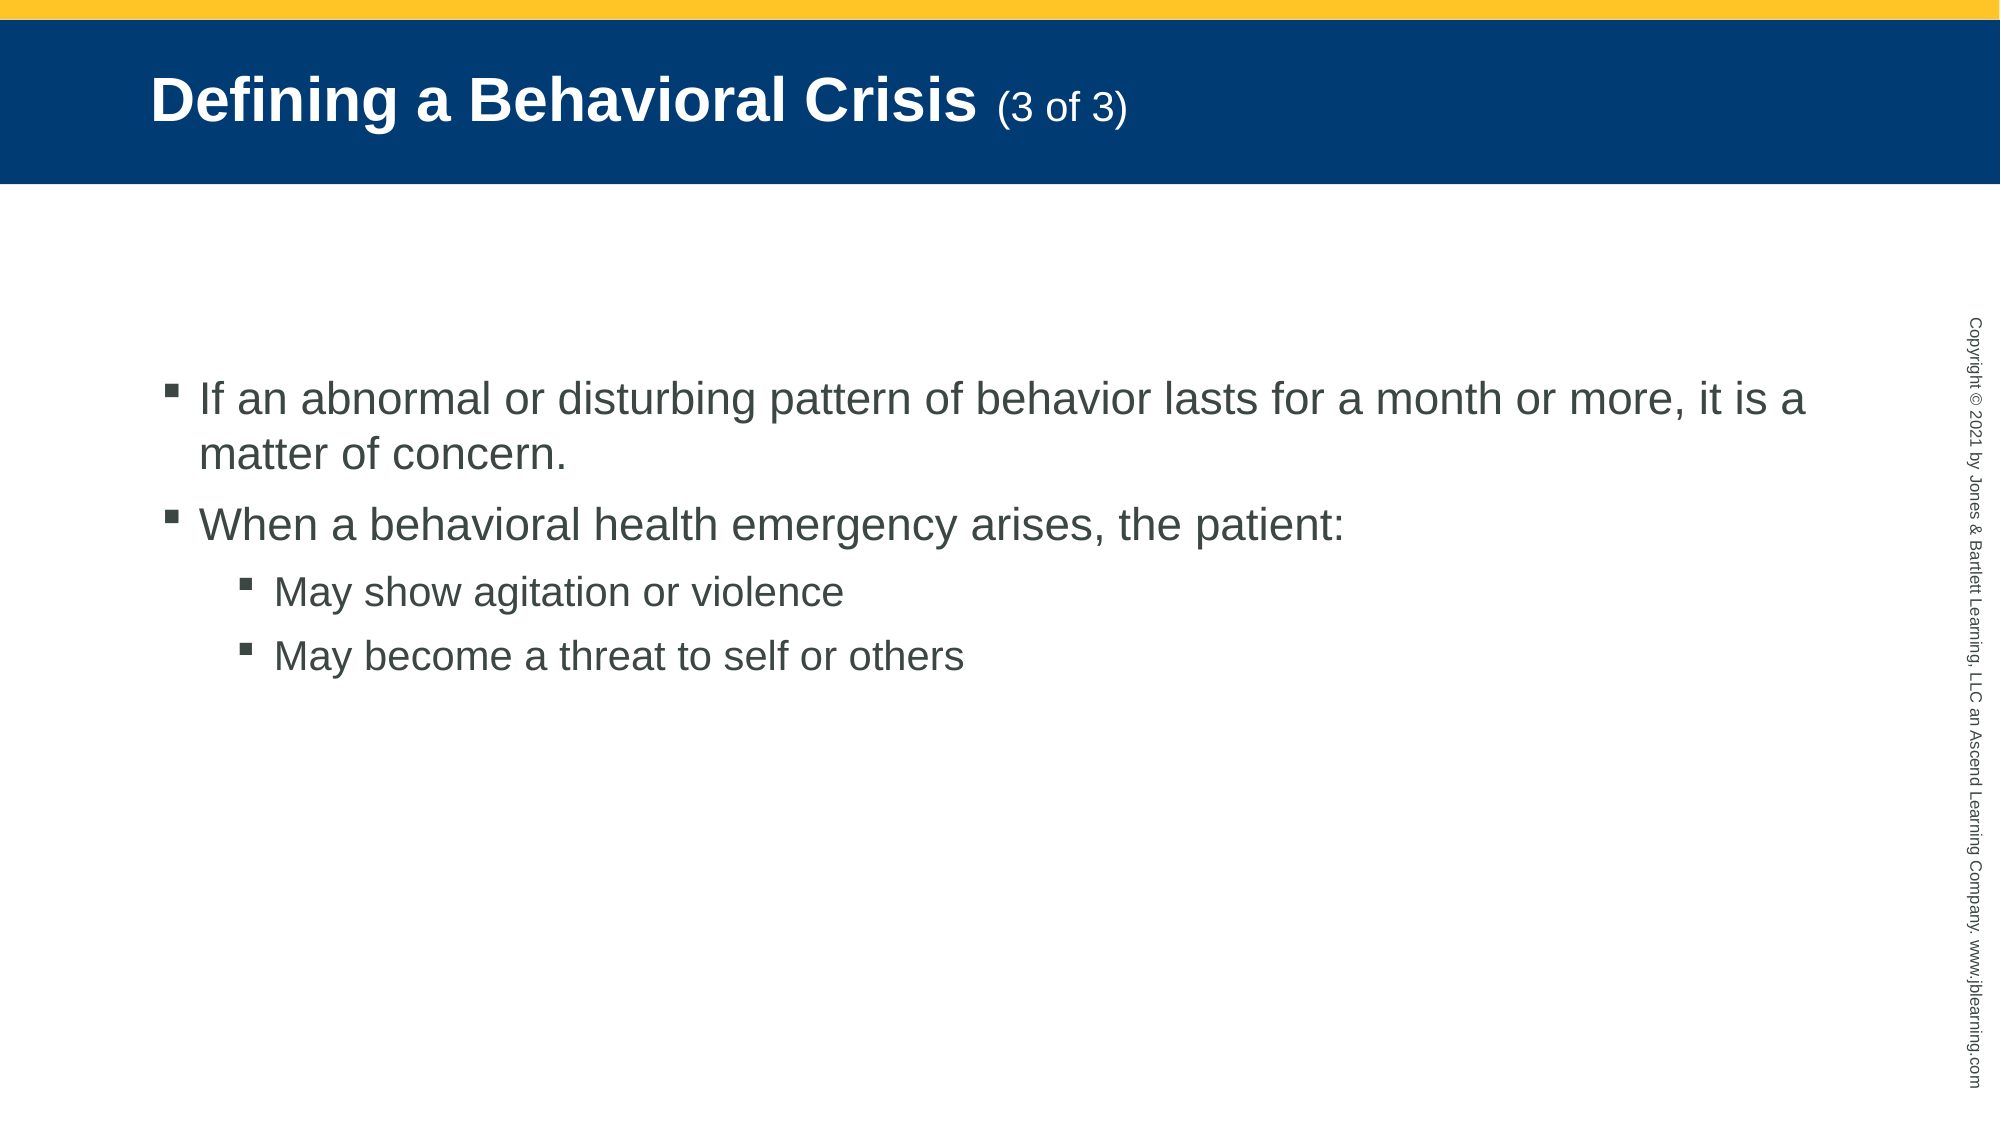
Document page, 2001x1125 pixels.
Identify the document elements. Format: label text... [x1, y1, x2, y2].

title Defining a Behavioral Crisis (3 of 3) [0, 19, 2000, 185]
list If an abnormal or disturbing pattern of behavior lasts for a month or more, it is a matter of concern. When a behavioral health emergency arises, the patient: May show agitation or violence May become a threat to self or others [146, 361, 1859, 1016]
